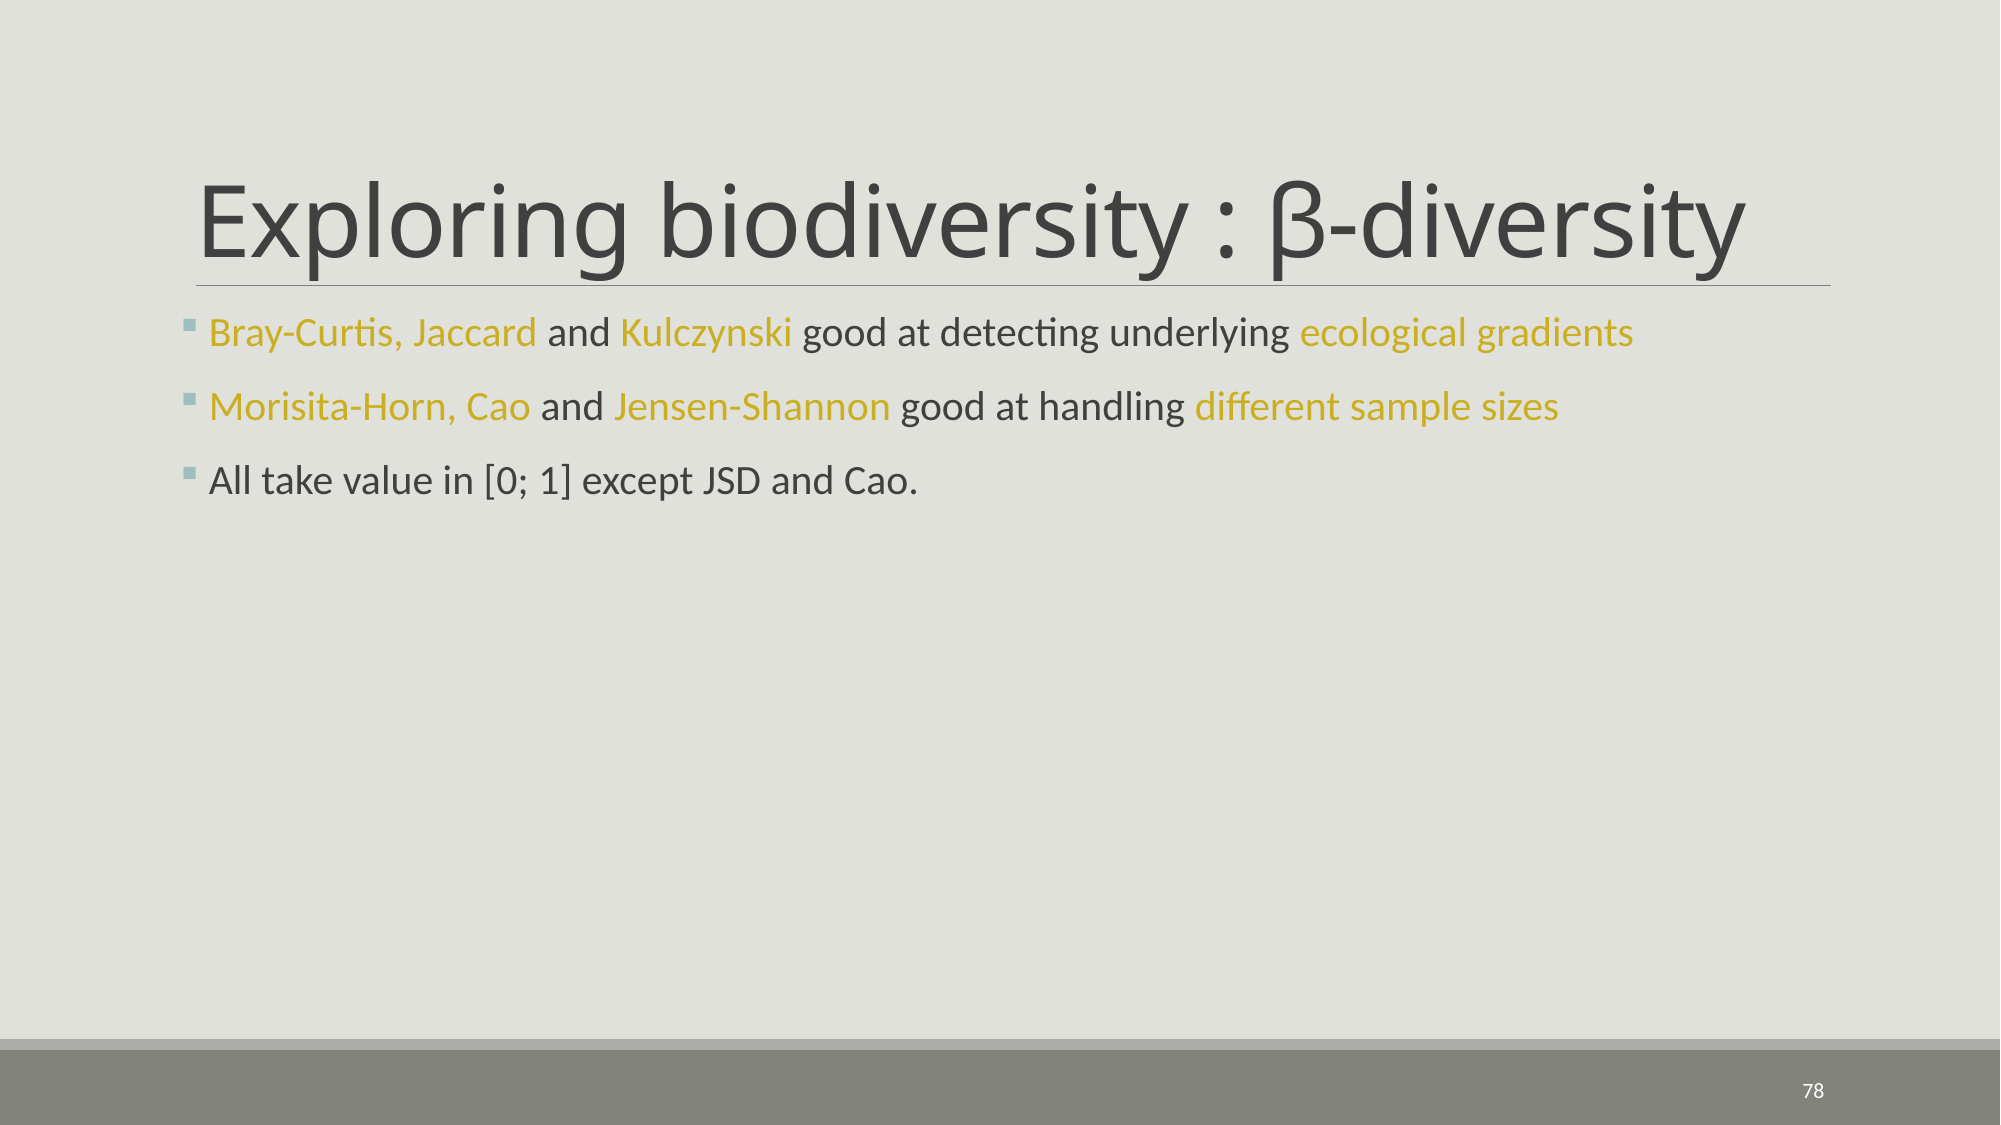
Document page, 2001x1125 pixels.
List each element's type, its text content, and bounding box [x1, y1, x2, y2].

list Bray-Curtis, Jaccard and Kulczynski good at detecting underlying ecological gradients Morisita-Horn, Cao and Jensen-Shannon good at handling different sample sizes All take value in [0; 1] except JSD and Cao. [180, 302, 1830, 963]
slide_number 78 [1624, 1059, 1840, 1120]
title Exploring biodiversity : β-diversity [180, 47, 1830, 285]
